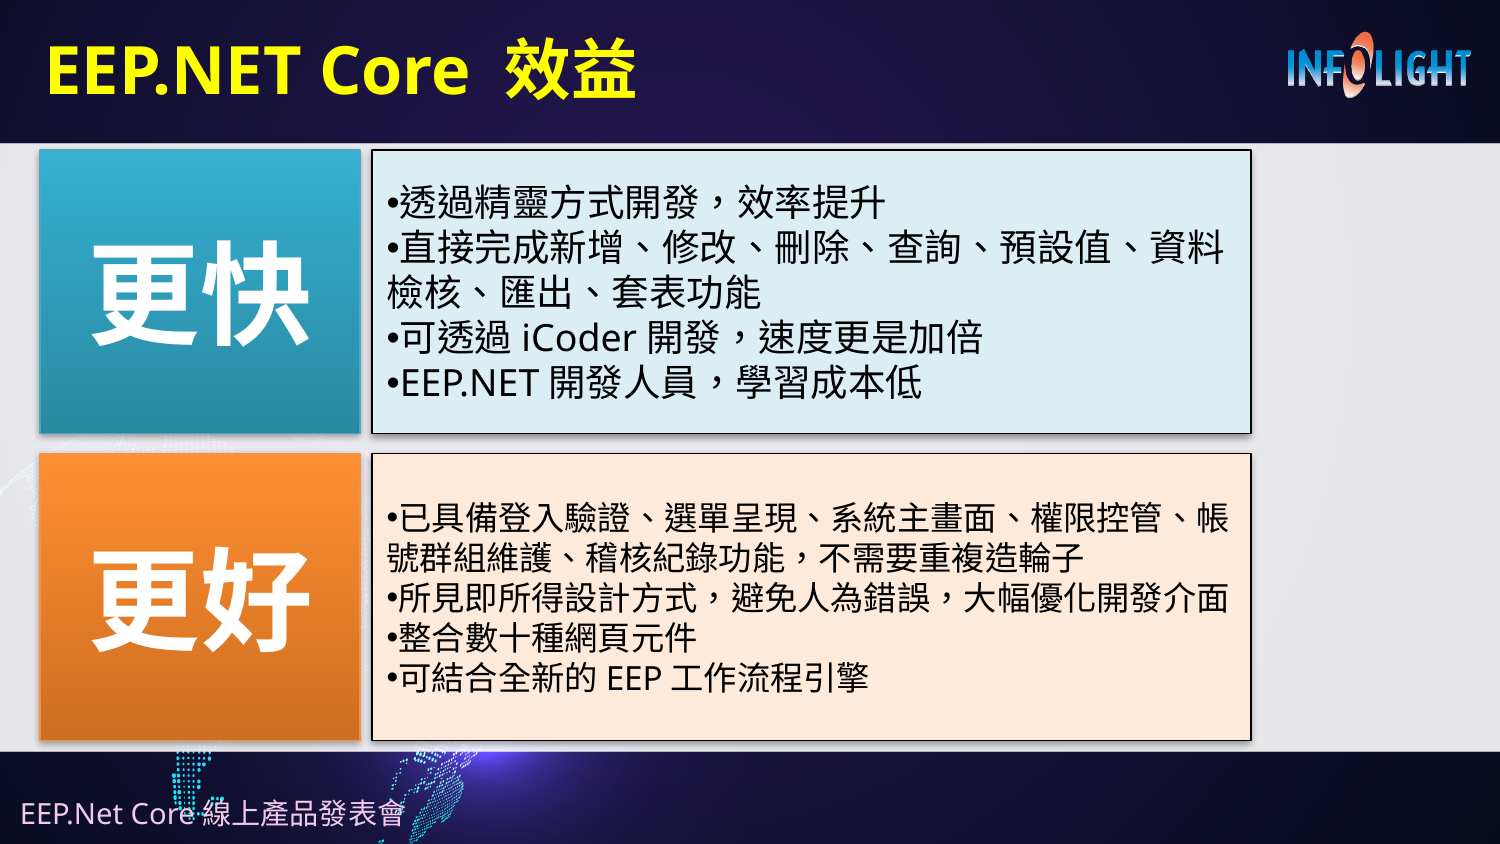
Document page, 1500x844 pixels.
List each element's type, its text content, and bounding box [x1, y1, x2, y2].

text_box 更快 [39, 149, 361, 434]
text_box 更好 [39, 453, 361, 741]
picture [0, 0, 1500, 844]
text_box 透過精靈方式開發，效率提升 直接完成新增、修改、刪除、查詢、預設值、資料檢核、匯出、套表功能 可透過iCoder開發，速度更是加倍 EEP.NET開發人員，學習成本低 [371, 149, 1252, 434]
title EEP.NET Core 效益 [29, 0, 1254, 139]
text_box 已具備登入驗證、選單呈現、系統主畫面、權限控管、帳號群組維護、稽核紀錄功能，不需要重複造輪子 所見即所得設計方式，避免人為錯誤，大幅優化開發介面 整合數十種網頁元件 可結合全新的EEP工作流程引擎 [371, 453, 1252, 741]
